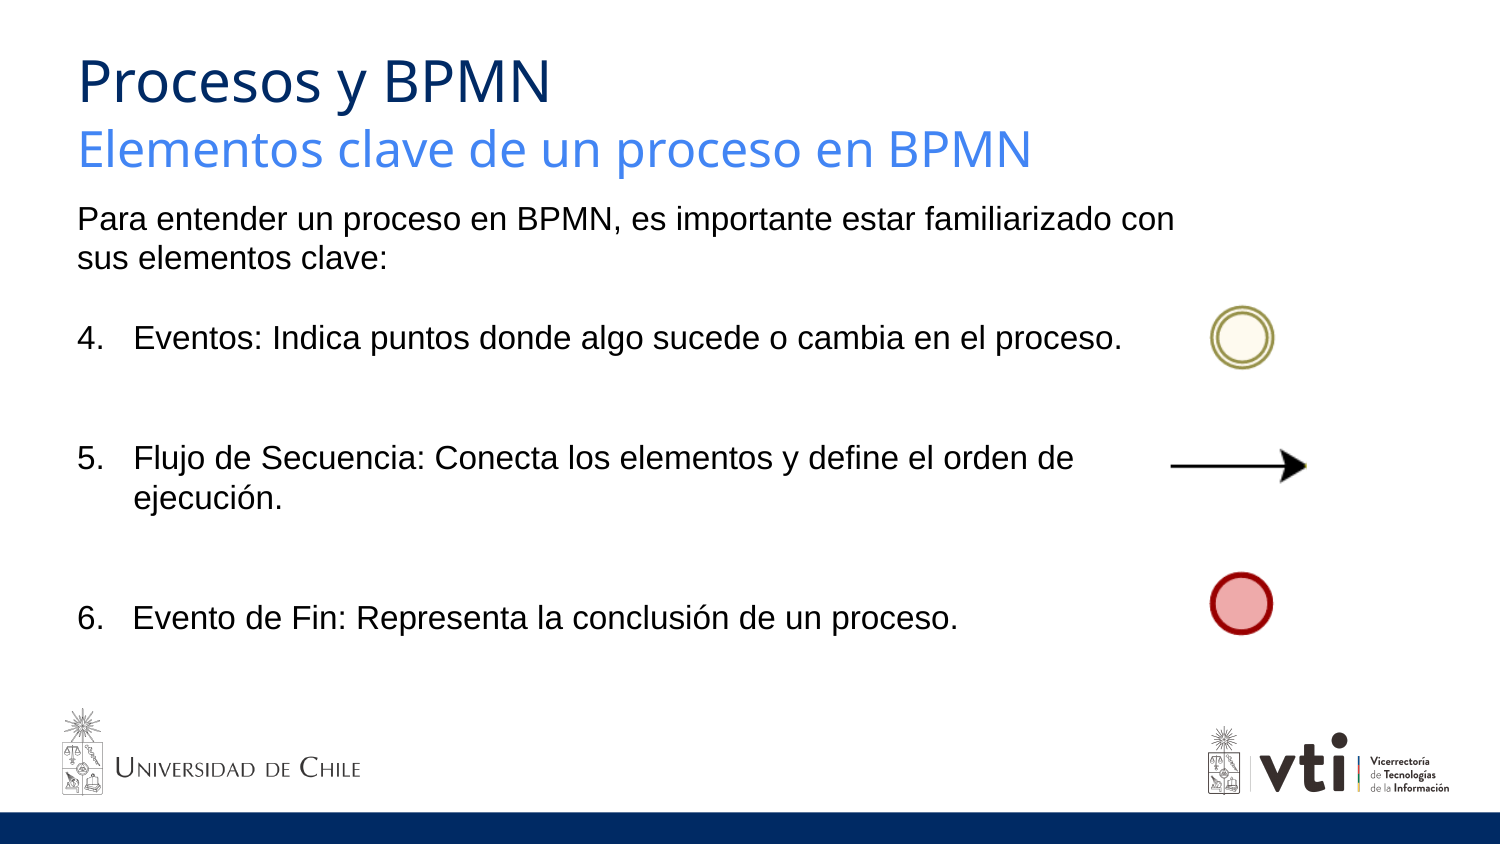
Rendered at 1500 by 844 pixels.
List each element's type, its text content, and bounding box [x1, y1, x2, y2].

picture [62, 708, 360, 796]
picture [1208, 726, 1449, 795]
picture [1170, 442, 1307, 499]
text_box Para entender un proceso en BPMN, es importante estar familiarizado con sus elementos clave: Eventos: Indica puntos donde algo sucede o cambia en el proceso. Flujo de Secuencia: Conecta los elementos y define el orden de ejecución. 6. Evento de Fin: Representa la conclusión de un proceso. [62, 181, 1241, 651]
picture [1199, 561, 1281, 644]
list Elementos clave de un proceso en BPMN [62, 102, 1330, 182]
picture [1201, 292, 1279, 380]
title Procesos y BPMN [62, 39, 1330, 102]
